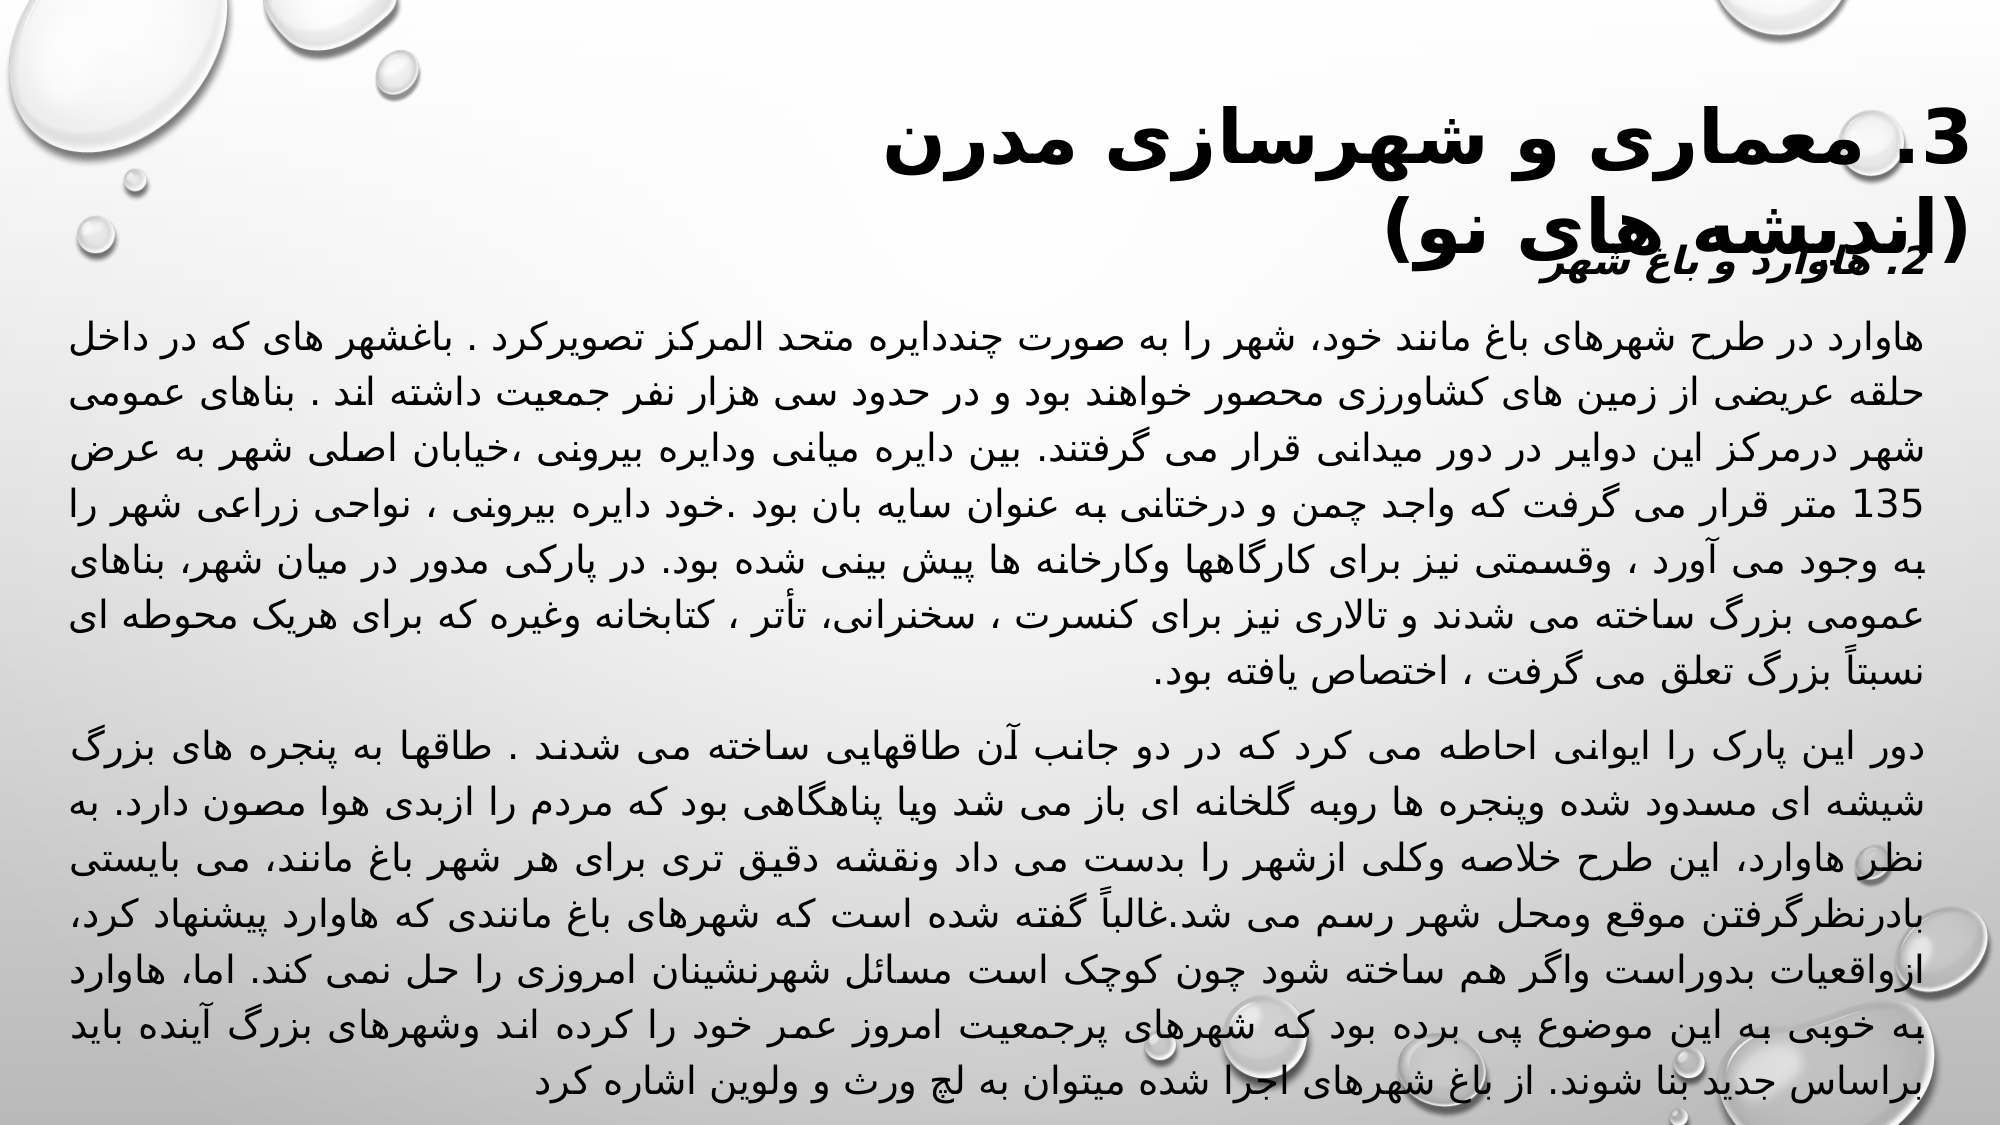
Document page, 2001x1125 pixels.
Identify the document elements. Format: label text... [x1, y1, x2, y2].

picture [0, 0, 2000, 1125]
text_box 3. معماری و شهرسازی مدرن (اندیشه های نو) [717, 80, 1989, 276]
list 2. هاوارد و باغ شهر هاوارد در طرح شهرهای باغ مانند خود، شهر را به صورت چنددایره متحد المرکز تصویرکرد . باغشهر های که در داخل حلقه عریضی از زمین های کشاورزی محصور خواهند بود و در حدود سی هزار نفر جمعیت داشته اند . بناهای عمومی شهر درمرکز این دوایر در دور میدانی قرار می گرفتند. بین دایره میانی ودایره بیرونی ،خیابان اصلی شهر به عرض 135 متر قرار می گرفت که واجد چمن و درختانی به عنوان سایه بان بود .خود دایره بیرونی ، نواحی زراعی شهر را به وجود می آورد ، وقسمتی نیز برای کارگاهها وکارخانه ها پیش بینی شده بود. در پارکی مدور در میان شهر، بناهای عمومی بزرگ ساخته می شدند و تالاری نیز برای کنسرت ، سخنرانی، تأتر ، کتابخانه وغیره که برای هریک محوطه ای نسبتاً بزرگ تعلق می گرفت ، اختصاص یافته بود. دور این پارک را ایوانی احاطه می کرد که در دو جانب آن طاقهایی ساخته می شدند . طاقها به پنجره های بزرگ شیشه ای مسدود شده وپنجره ها روبه گلخانه ای باز می شد ویا پناهگاهی بود که مردم را ازبدی هوا مصون دارد. به نظر هاوارد، این طرح خلاصه وکلی ازشهر را بدست می داد ونقشه دقیق تری برای هر شهر باغ مانند، می بایستی بادرنظرگرفتن موقع ومحل شهر رسم می شد.غالباً گفته شده است که شهرهای باغ مانندی که هاوارد پیشنهاد کرد، ازواقعیات بدوراست واگر هم ساخته شود چون کوچک است مسائل شهرنشینان امروزی را حل نمی کند. اما، هاوارد به خوبی به این موضوع پی برده بود که شهرهای پرجمعیت امروز عمر خود را کرده اند وشهرهای بزرگ آینده باید براساس جدید بنا شوند. از باغ شهرهای اجرا شده میتوان به لچ ورث و ولوین اشاره کرد [53, 219, 1941, 1125]
